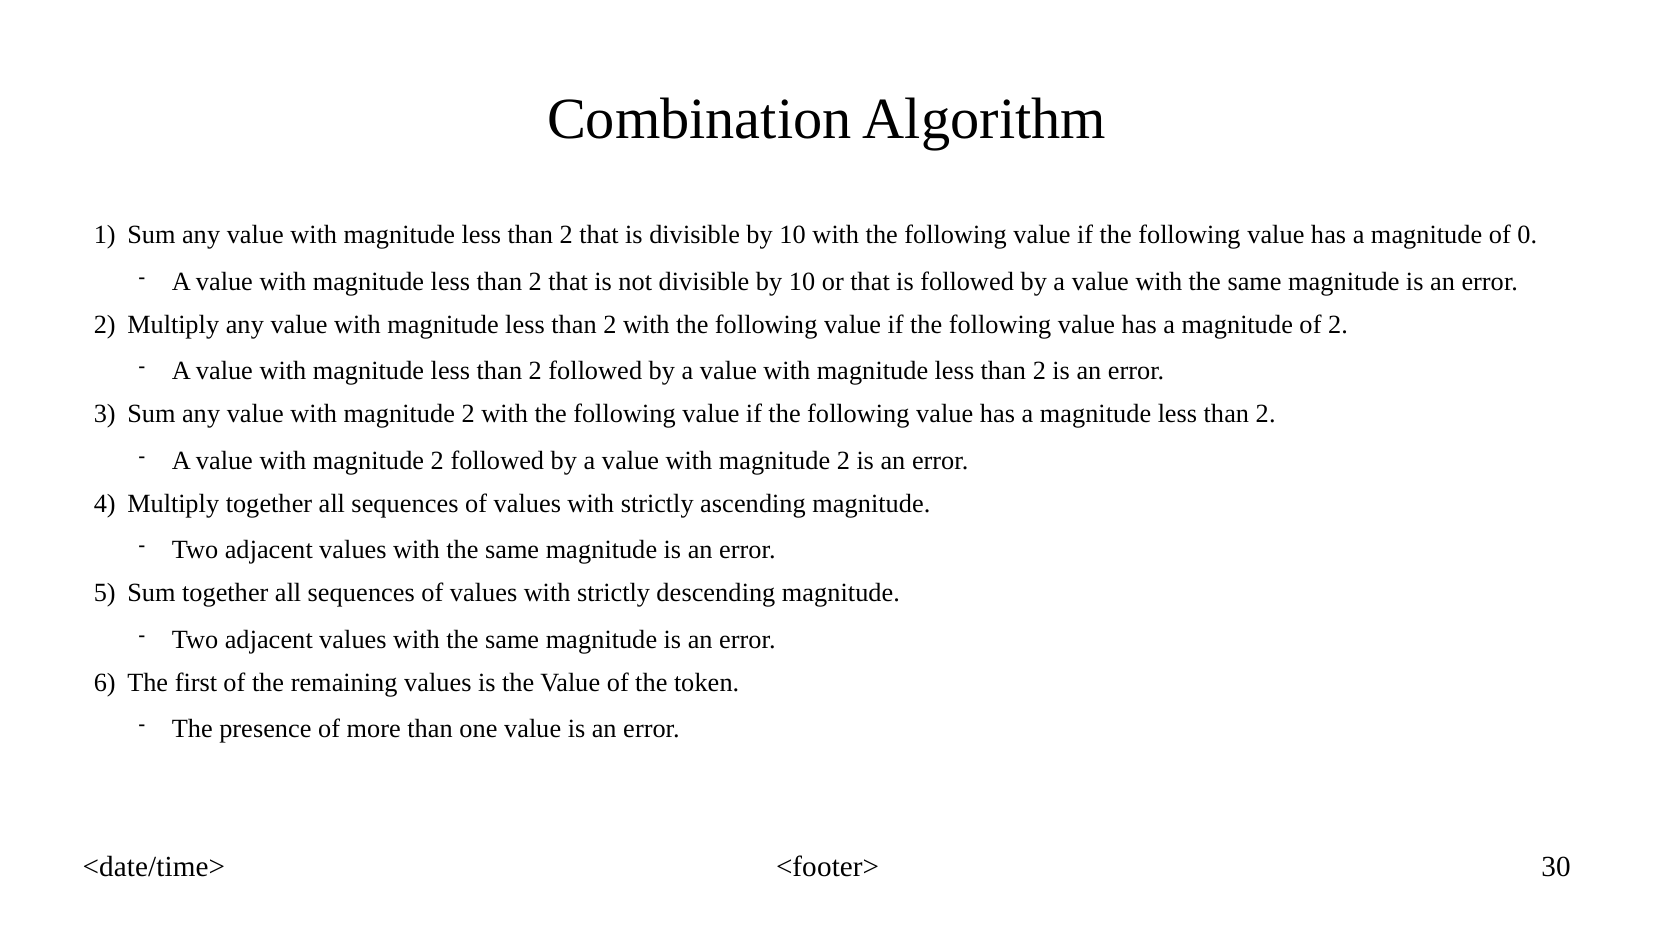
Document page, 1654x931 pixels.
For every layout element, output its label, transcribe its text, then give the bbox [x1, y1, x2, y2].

text_box Sum any value with magnitude less than 2 that is divisible by 10 with the following value if the following value has a magnitude of 0. A value with magnitude less than 2 that is not divisible by 10 or that is followed by a value with the same magnitude is an error. Multiply any value with magnitude less than 2 with the following value if the following value has a magnitude of 2. A value with magnitude less than 2 followed by a value with magnitude less than 2 is an error. Sum any value with magnitude 2 with the following value if the following value has a magnitude less than 2. A value with magnitude 2 followed by a value with magnitude 2 is an error. Multiply together all sequences of values with strictly ascending magnitude. Two adjacent values with the same magnitude is an error. Sum together all sequences of values with strictly descending magnitude. Two adjacent values with the same magnitude is an error. The first of the remaining values is the Value of the token. The presence of more than one value is an error. [82, 217, 1571, 757]
text_box Combination Algorithm [82, 37, 1571, 193]
